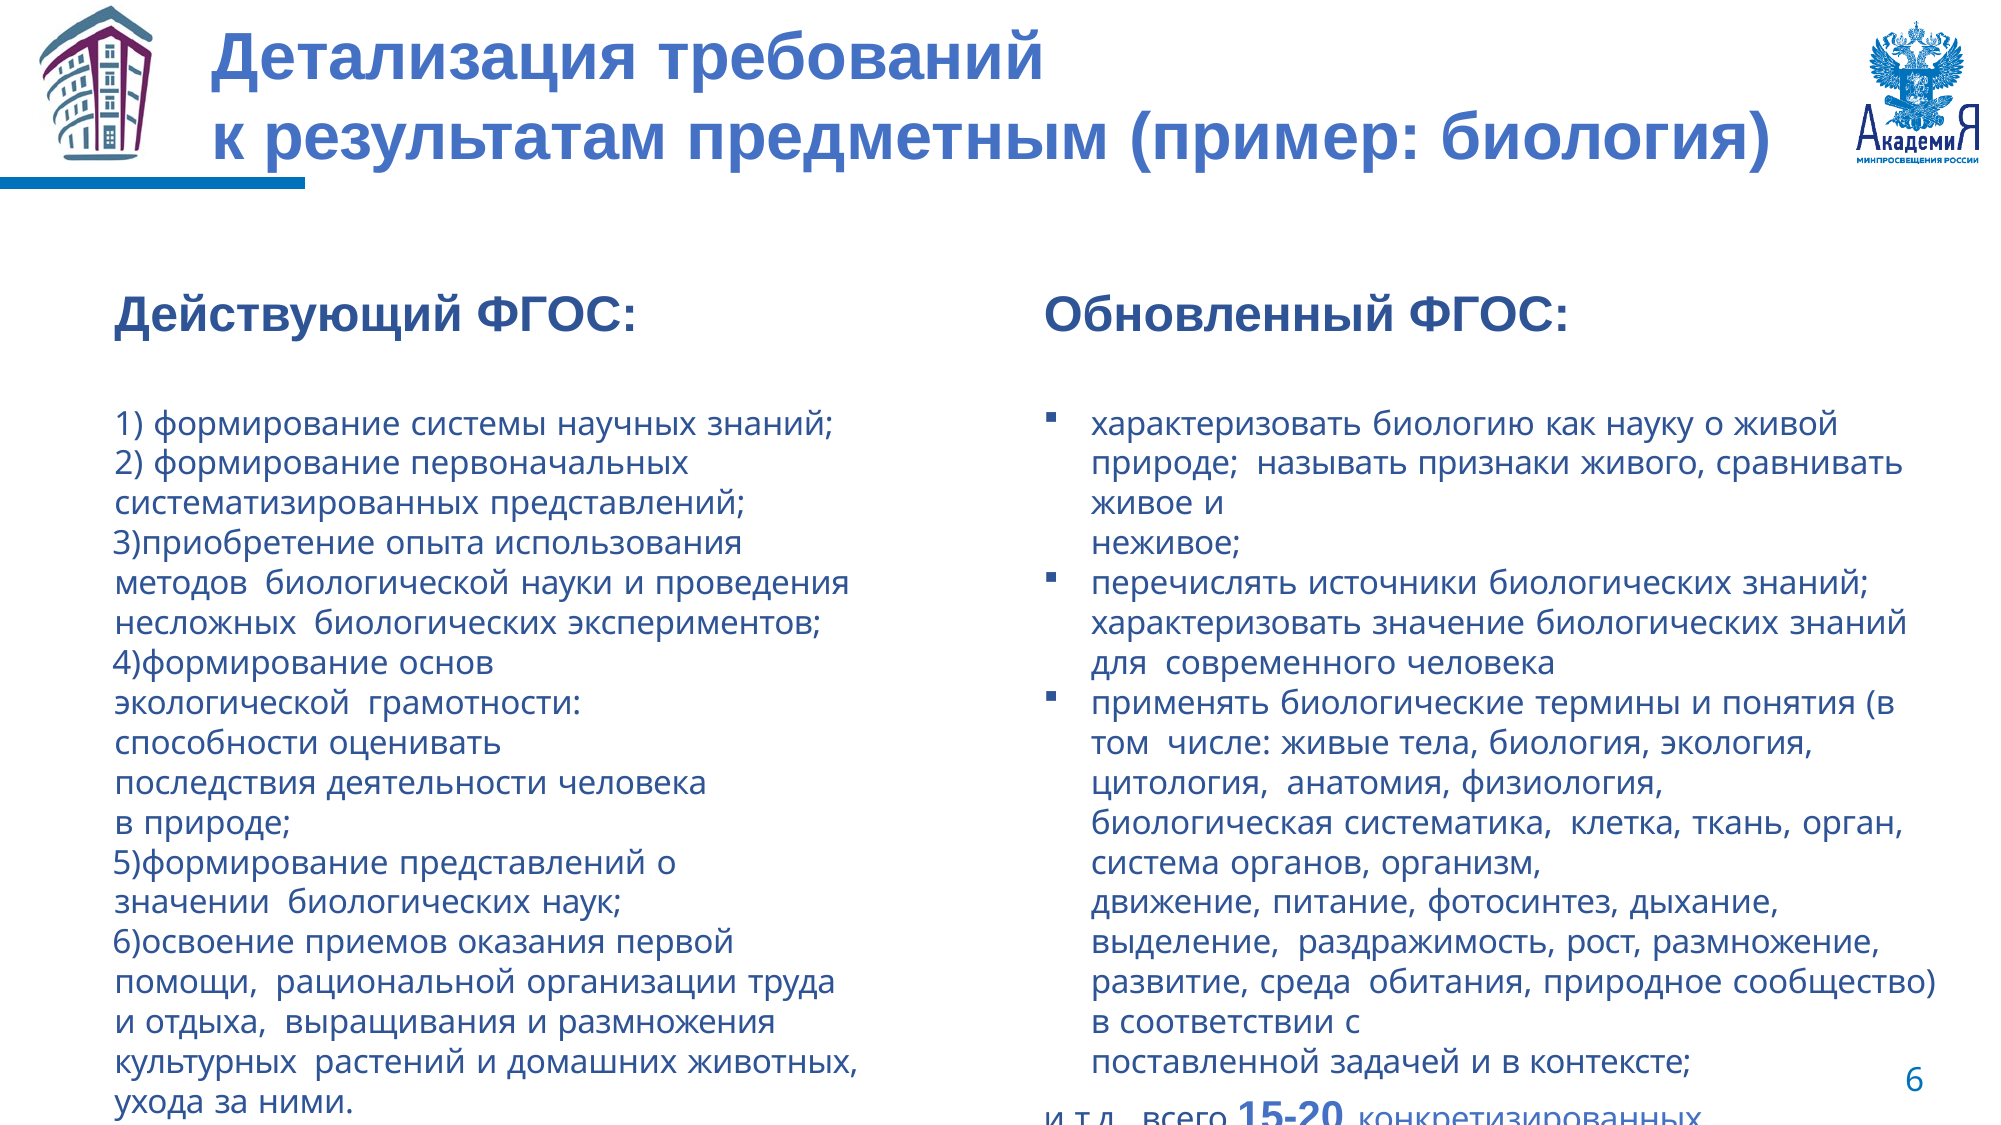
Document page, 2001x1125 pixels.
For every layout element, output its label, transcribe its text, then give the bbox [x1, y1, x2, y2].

picture [1856, 21, 1979, 164]
text_box Обновленный ФГОС: [1041, 279, 1575, 342]
list формирование системы научных знаний; формирование первоначальных систематизированных представлений; приобретение опыта использования методов биологической науки и проведения несложных биологических экспериментов; формирование основ экологической грамотности: способности оценивать последствия деятельности человека в природе; формирование представлений о значении биологических наук; освоение приемов оказания первой помощи, рациональной организации труда и отдыха, выращивания и размножения культурных растений и домашних животных, ухода за ними. [112, 399, 865, 1121]
title Детализация требований к результатам предметным (пример: биология) [209, 10, 1784, 201]
text_box характеризовать биологию как науку о живой природе; называть признаки живого, сравнивать живое и неживое; перечислять источники биологических знаний; характеризовать значение биологических знаний для современного человека применять биологические термины и понятия (в том числе: живые тела, биология, экология, цитология, анатомия, физиология, биологическая систематика, клетка, ткань, орган, система органов, организм, движение, питание, фотосинтез, дыхание, выделение, раздражимость, рост, размножение, развитие, среда обитания, природное сообщество) в соответствии с поставленной задачей и в контексте; и т.д., всего 15-20 конкретизированных формулировок привязанных к части (году) изучения предмета [1041, 399, 1944, 1125]
text_box Действующий ФГОС: [112, 279, 643, 342]
picture [39, 5, 153, 161]
slide_number 6 [1898, 1064, 1949, 1125]
